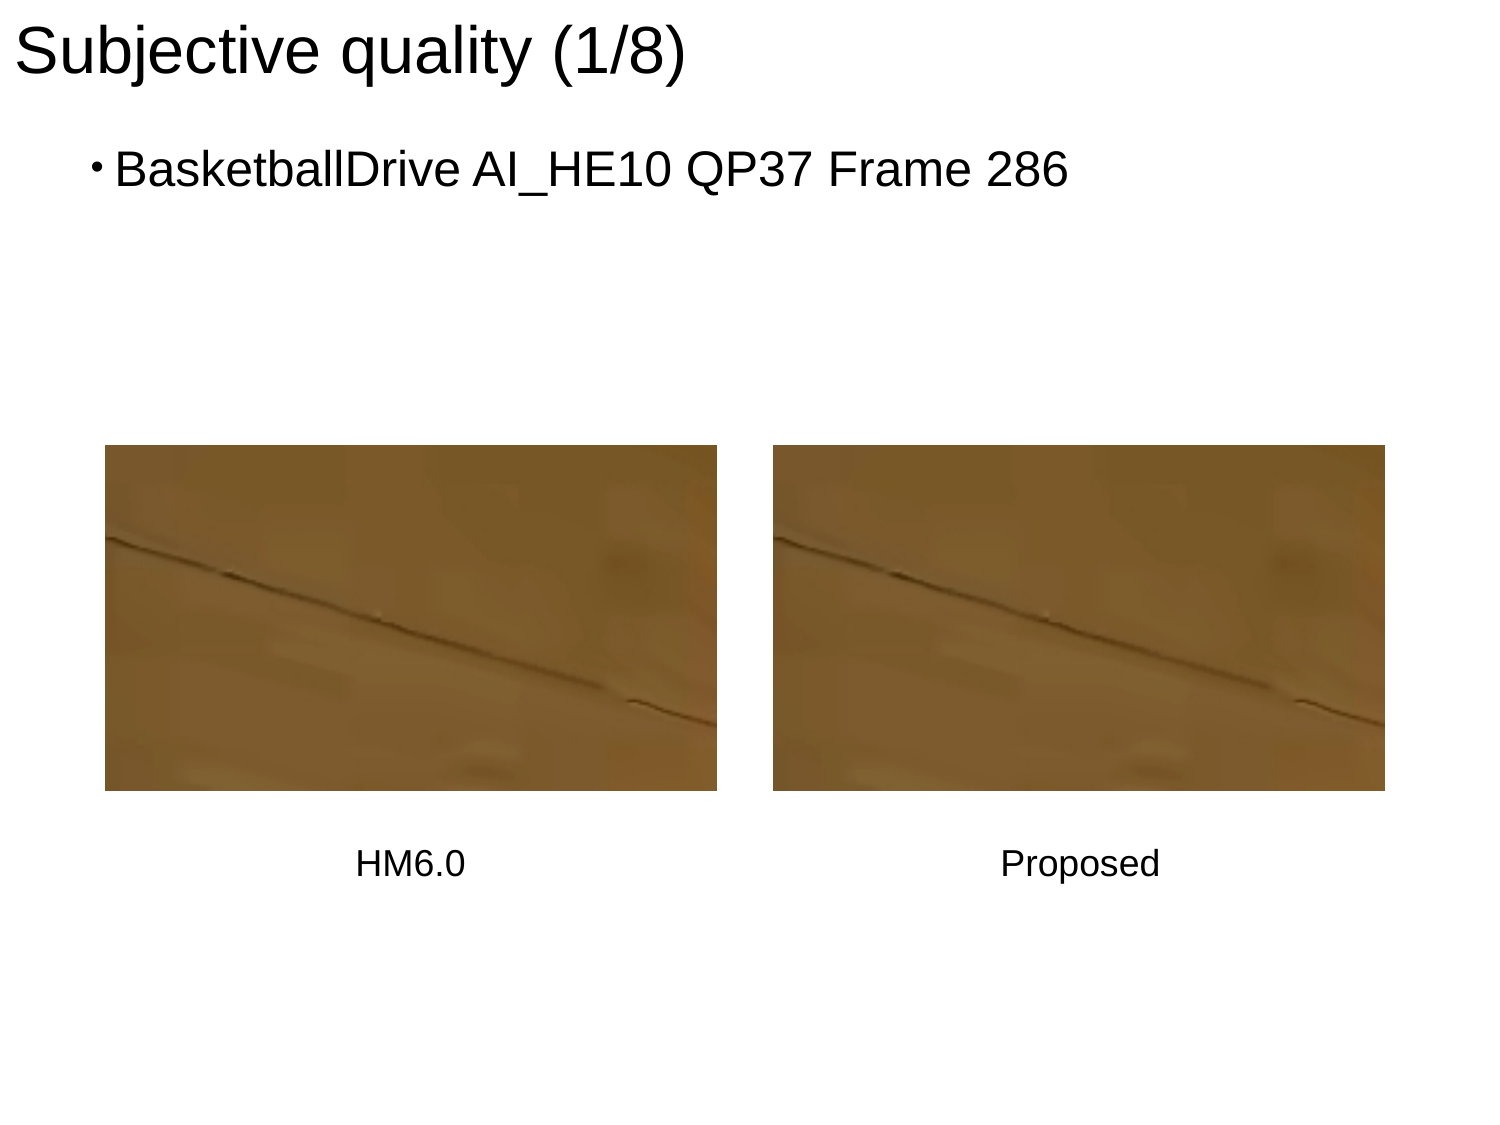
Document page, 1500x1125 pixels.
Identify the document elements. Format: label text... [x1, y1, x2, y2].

picture [773, 445, 1385, 791]
text_box BasketballDrive AI_HE10 QP37 Frame 286 [75, 128, 1085, 204]
text_box Subjective quality (1/8) [0, 0, 1500, 95]
text_box Proposed [985, 831, 1176, 892]
text_box HM6.0 [340, 831, 481, 892]
picture [105, 445, 717, 791]
